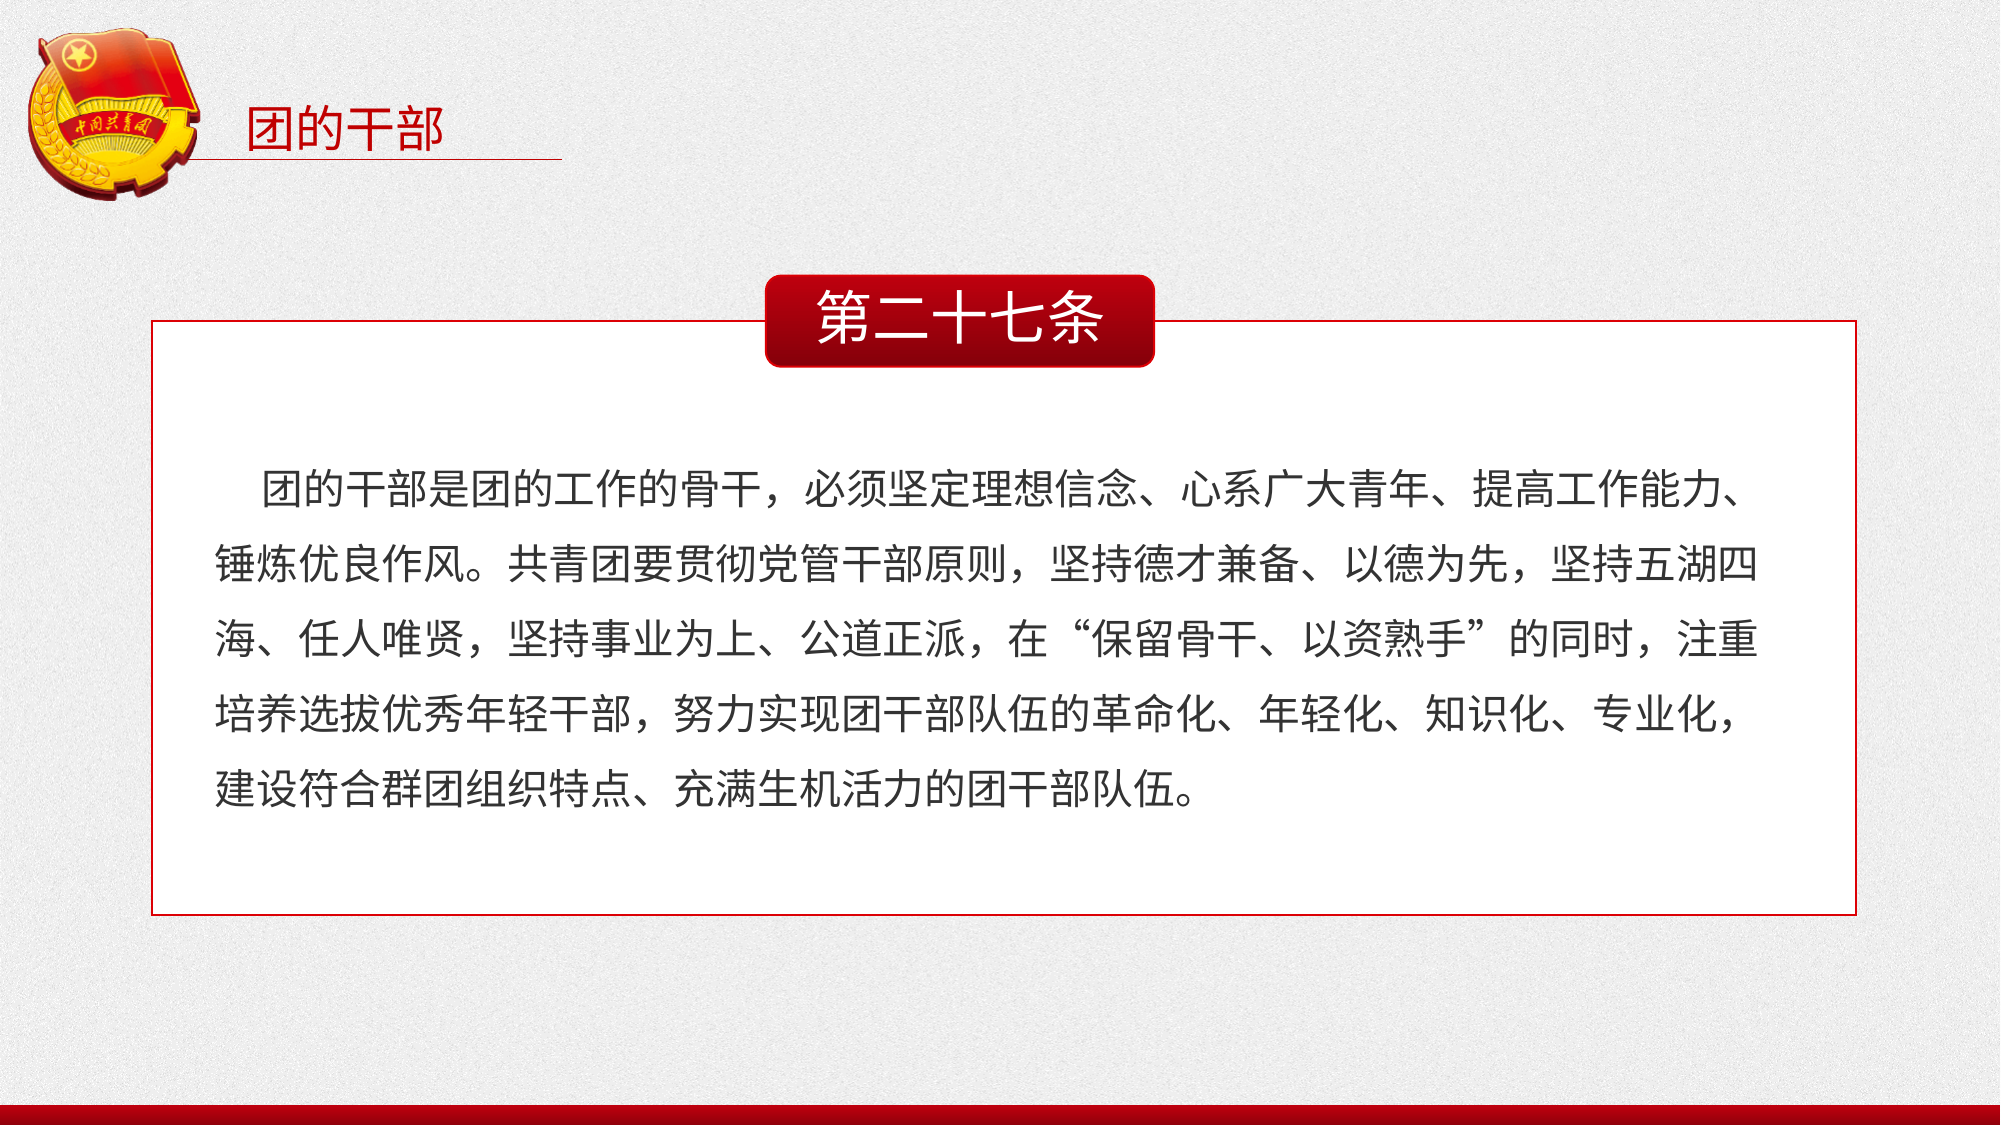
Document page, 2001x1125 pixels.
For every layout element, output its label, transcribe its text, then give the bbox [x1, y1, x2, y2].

picture [0, 0, 2001, 1125]
text_box [151, 320, 1857, 916]
text_box 团的干部是团的工作的骨干，必须坚定理想信念、心系广大青年、提高工作能力、锤炼优良作风。共青团要贯彻党管干部原则，坚持德才兼备、以德为先，坚持五湖四海、任人唯贤，坚持事业为上、公道正派，在“保留骨干、以资熟手”的同时，注重培养选拔优秀年轻干部，努力实现团干部队伍的革命化、年轻化、知识化、专业化，建设符合群团组织特点、充满生机活力的团干部队伍。 [199, 430, 1808, 821]
text_box 团的干部 [230, 90, 461, 159]
text_box 第二十七条 [764, 274, 1156, 368]
text_box 团的干部 [230, 160, 461, 165]
